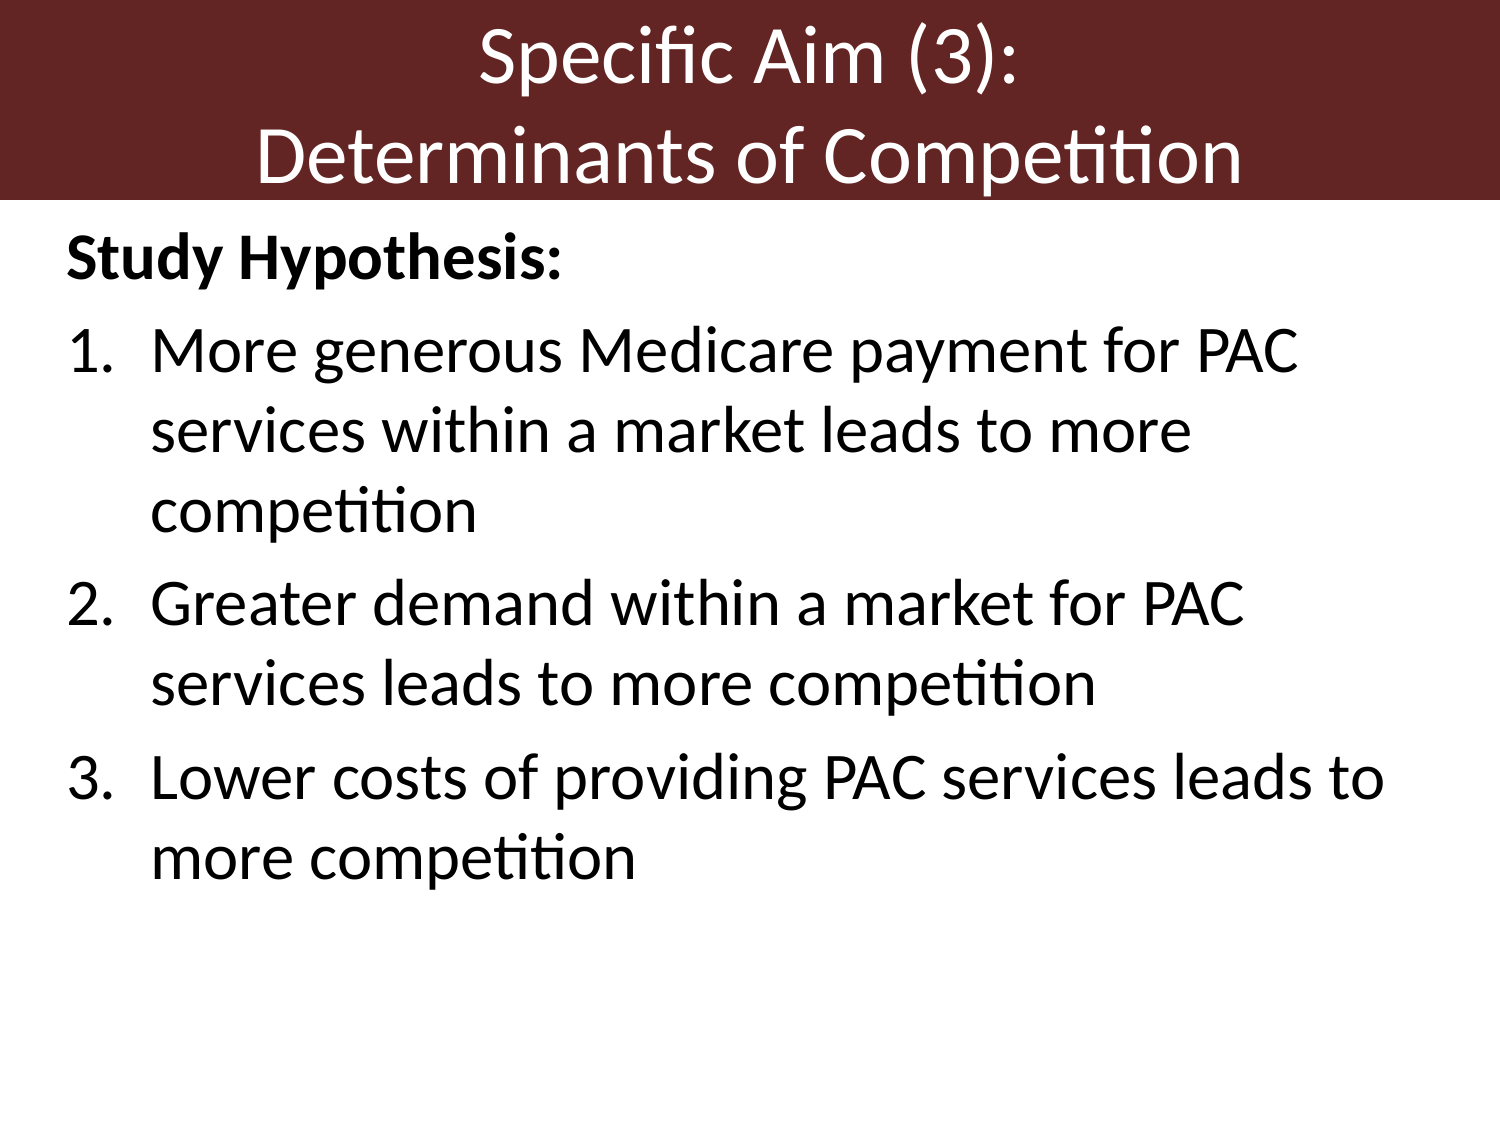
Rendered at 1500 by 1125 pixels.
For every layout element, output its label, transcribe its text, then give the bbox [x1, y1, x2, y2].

text_box [0, 0, 1500, 200]
title Specific Aim (3): Determinants of Competition [74, 24, 1426, 176]
list Study Hypothesis: More generous Medicare payment for PAC services within a market leads to more competition Greater demand within a market for PAC services leads to more competition Lower costs of providing PAC services leads to more competition [50, 204, 1450, 1046]
